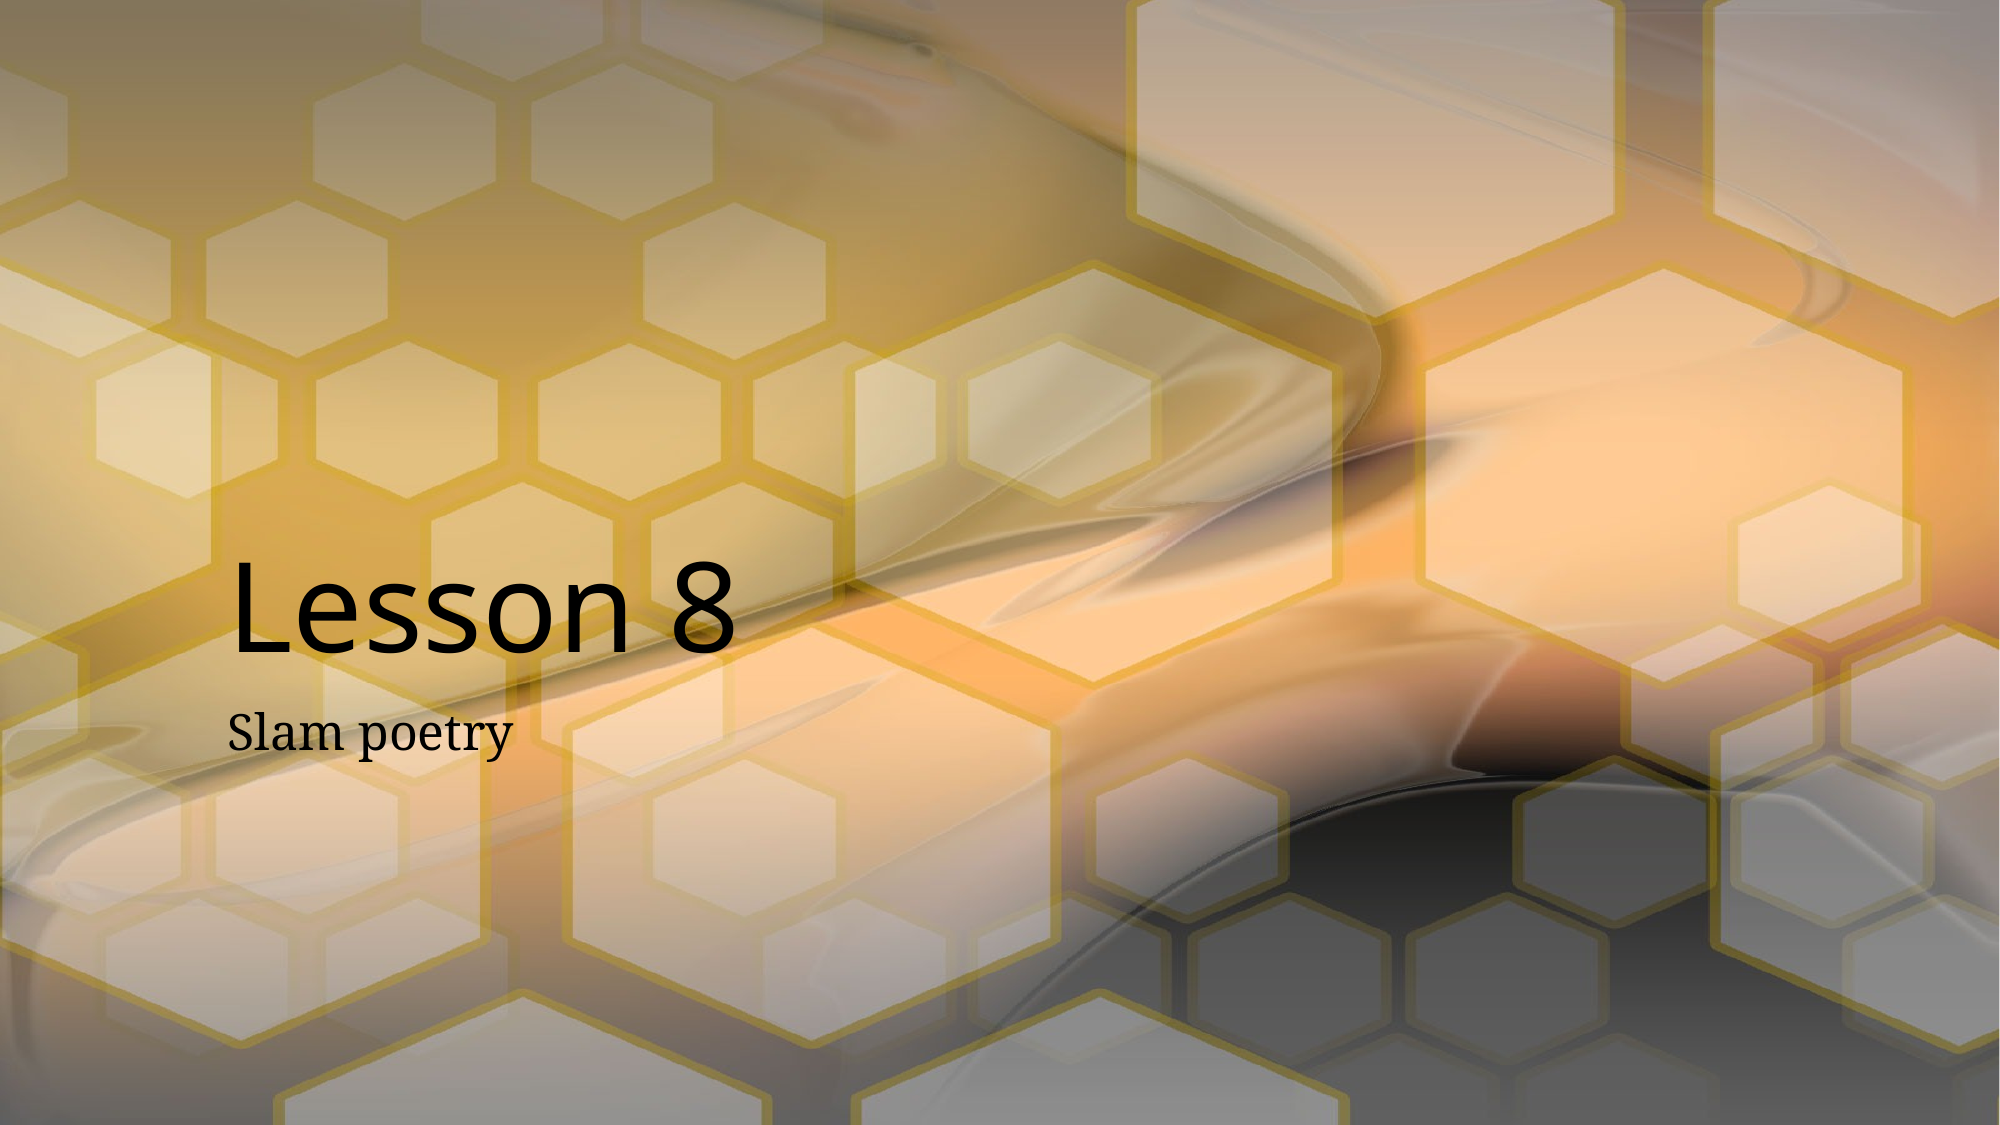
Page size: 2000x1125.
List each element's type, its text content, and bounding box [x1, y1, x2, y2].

subtitle Slam poetry [212, 699, 1600, 925]
picture [0, 0, 2000, 1125]
title Lesson 8 [212, 162, 1600, 688]
